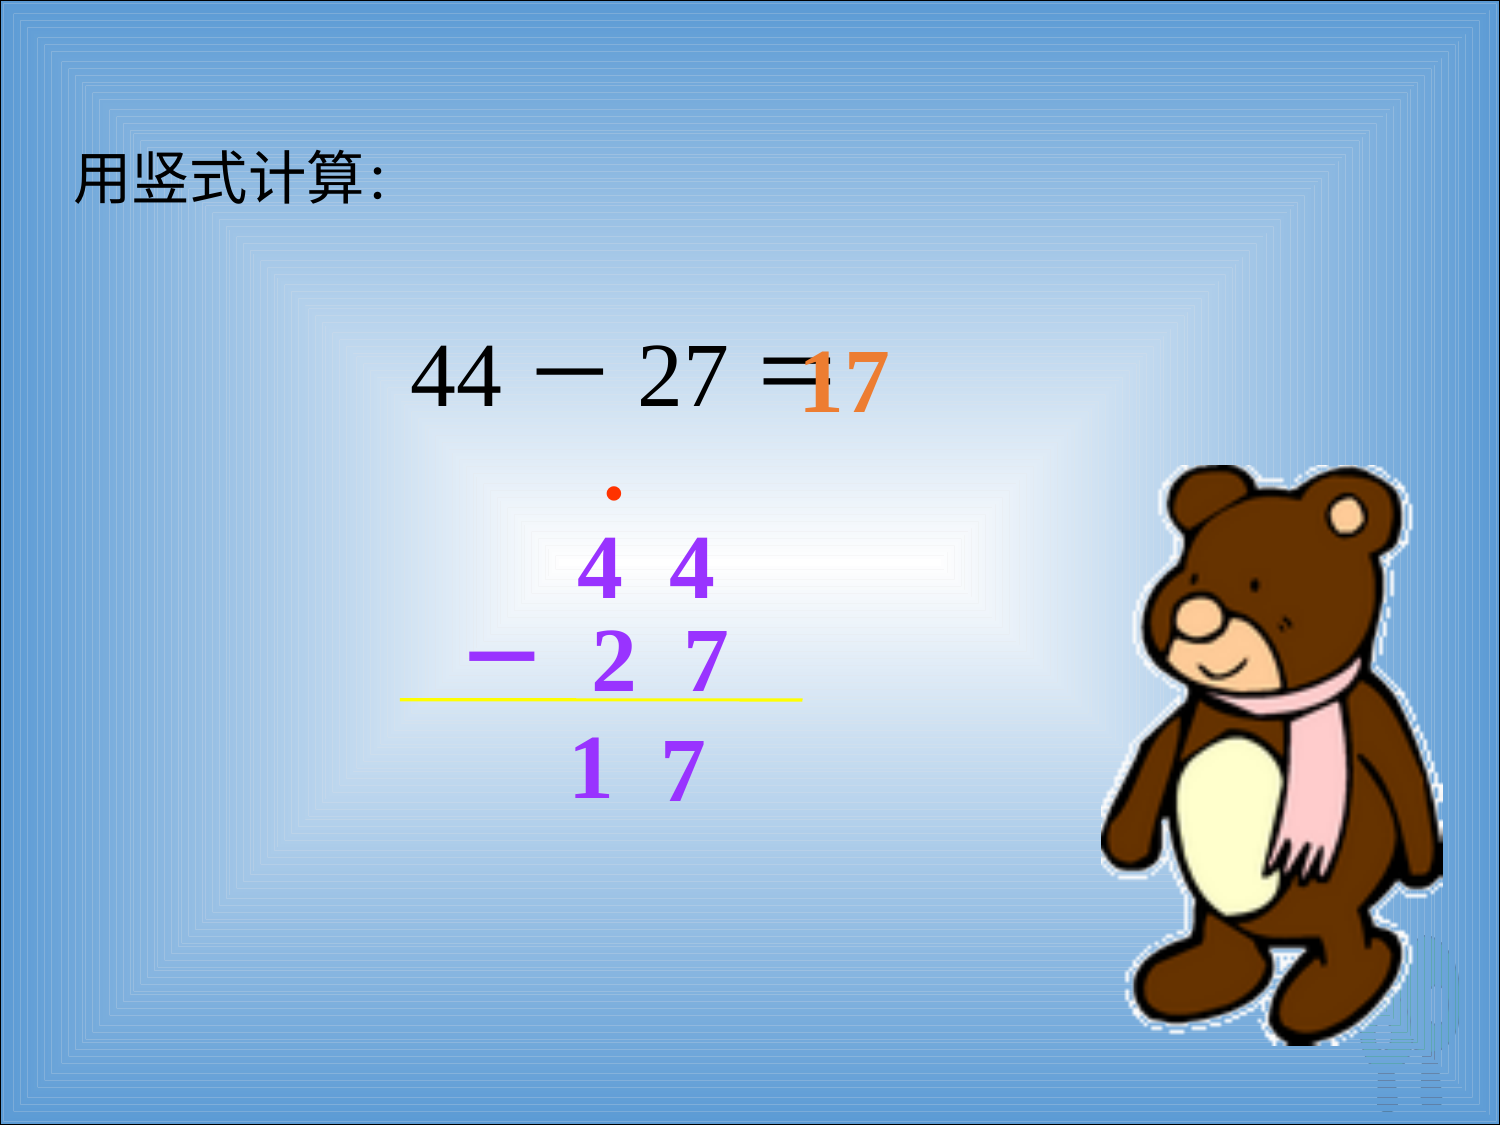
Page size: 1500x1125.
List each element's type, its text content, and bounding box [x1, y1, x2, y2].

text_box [399, 499, 900, 718]
picture [1101, 465, 1443, 1046]
text_box 44－27＝ [395, 306, 929, 432]
text_box 17 [784, 313, 910, 439]
text_box 1 [507, 718, 599, 825]
text_box 7 [599, 718, 738, 827]
text_box [0, 0, 1500, 1125]
text_box ． [577, 402, 640, 499]
text_box 用竖式计算： [58, 133, 472, 219]
